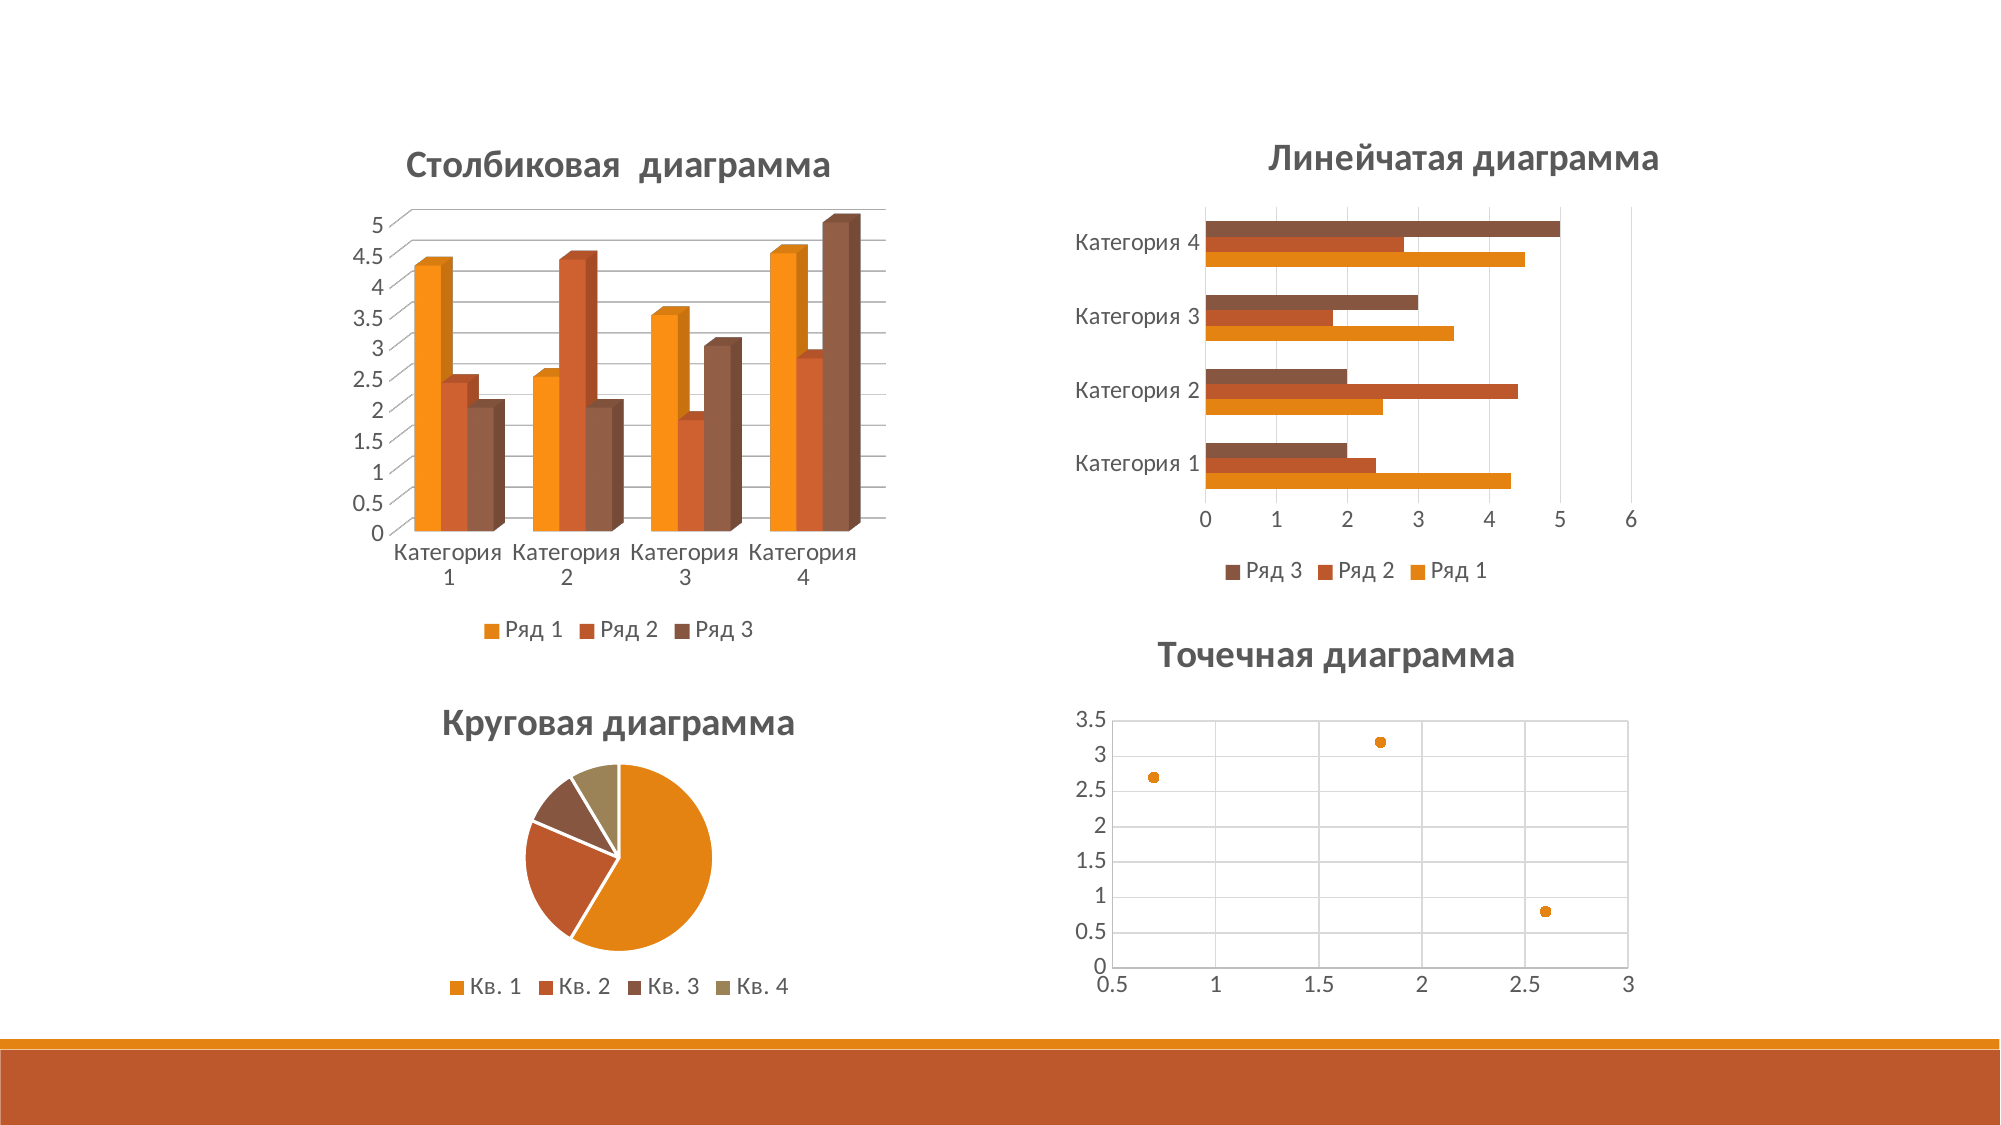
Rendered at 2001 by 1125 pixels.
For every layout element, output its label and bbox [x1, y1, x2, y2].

chart [332, 678, 906, 1008]
chart [1063, 117, 1668, 592]
chart [332, 117, 906, 651]
chart [1063, 622, 1647, 1008]
